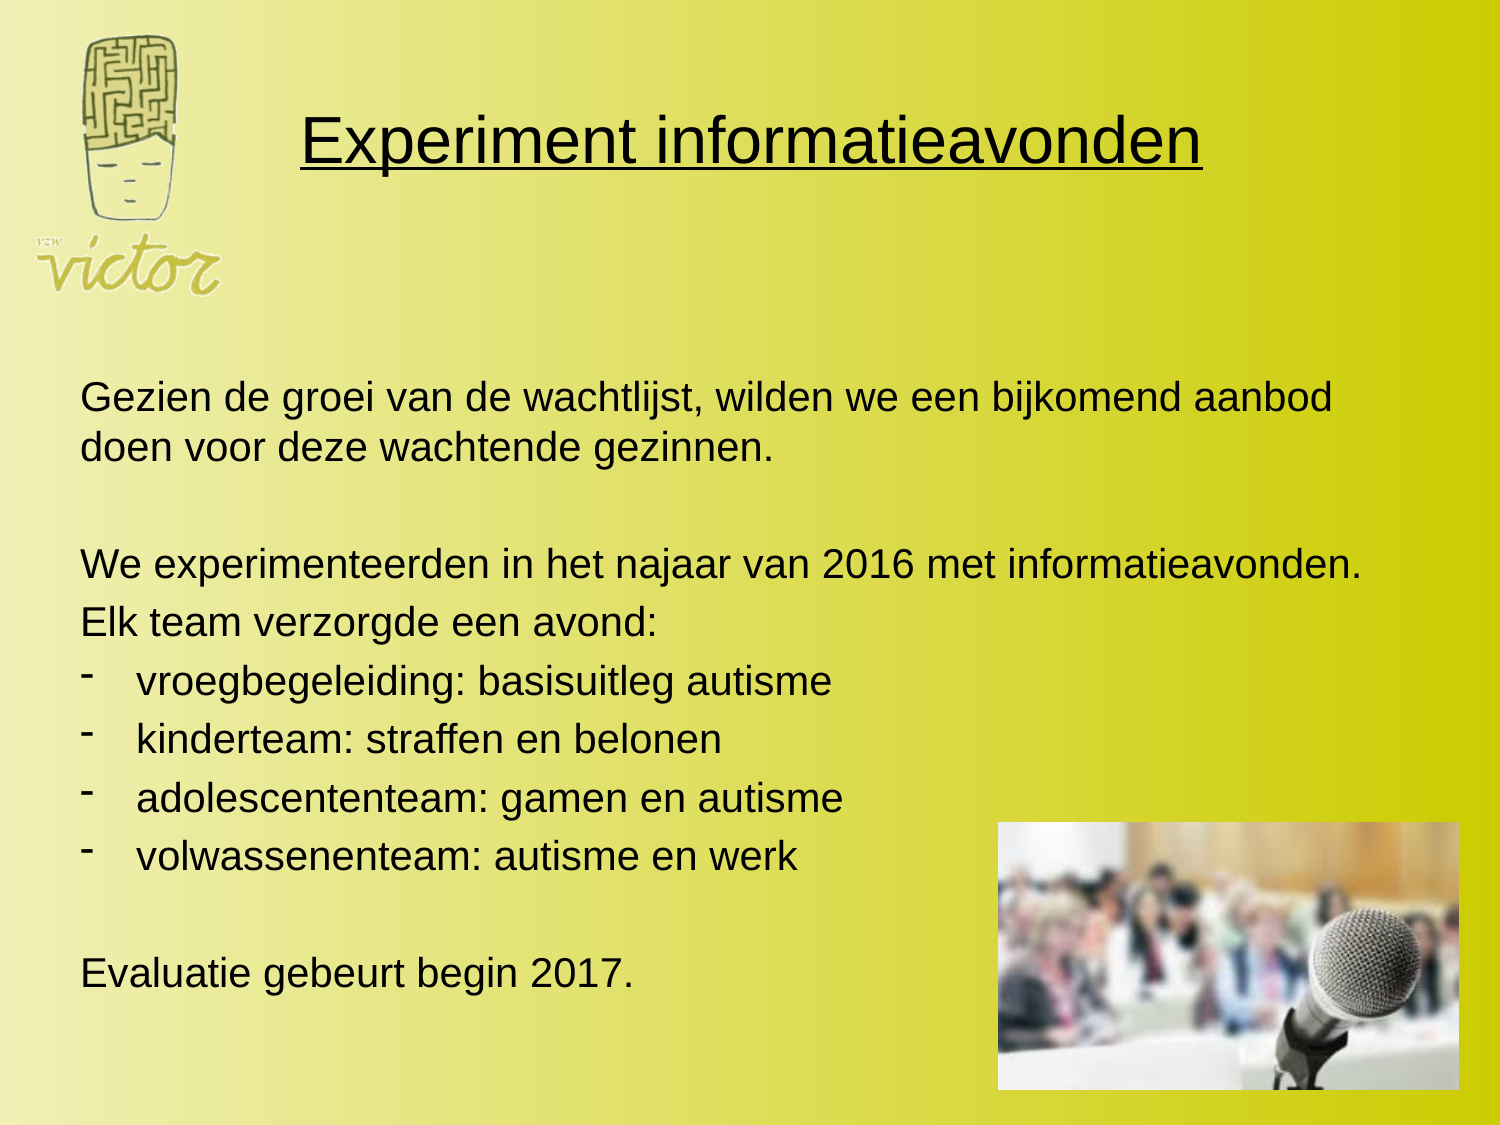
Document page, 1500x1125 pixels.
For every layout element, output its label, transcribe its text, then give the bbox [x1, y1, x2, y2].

title Experiment informatieavonden [76, 42, 1428, 231]
list Gezien de groei van de wachtlijst, wilden we een bijkomend aanbod doen voor deze wachtende gezinnen. We experimenteerden in het najaar van 2016 met informatieavonden. Elk team verzorgde een avond: vroegbegeleiding: basisuitleg autisme kinderteam: straffen en belonen adolescententeam: gamen en autisme volwassenenteam: autisme en werk Evaluatie gebeurt begin 2017. [64, 314, 1424, 1022]
picture [29, 30, 234, 303]
picture [997, 822, 1460, 1090]
